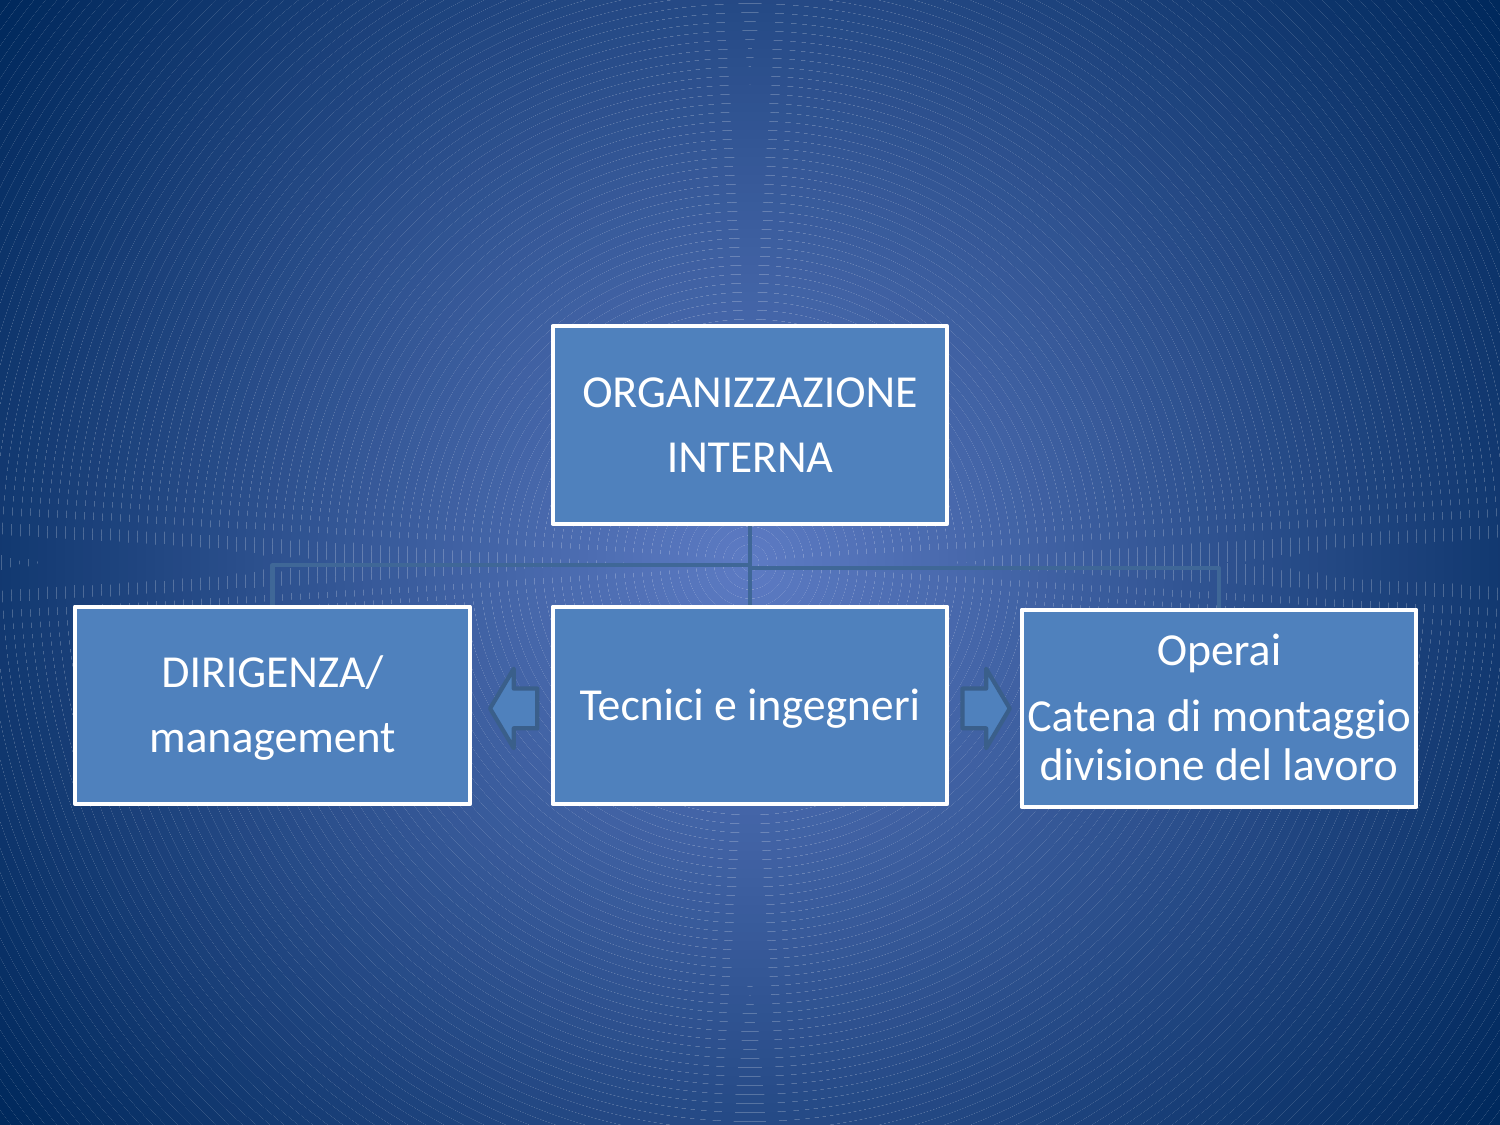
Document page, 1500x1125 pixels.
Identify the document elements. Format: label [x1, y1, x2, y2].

list [74, 125, 1426, 1006]
